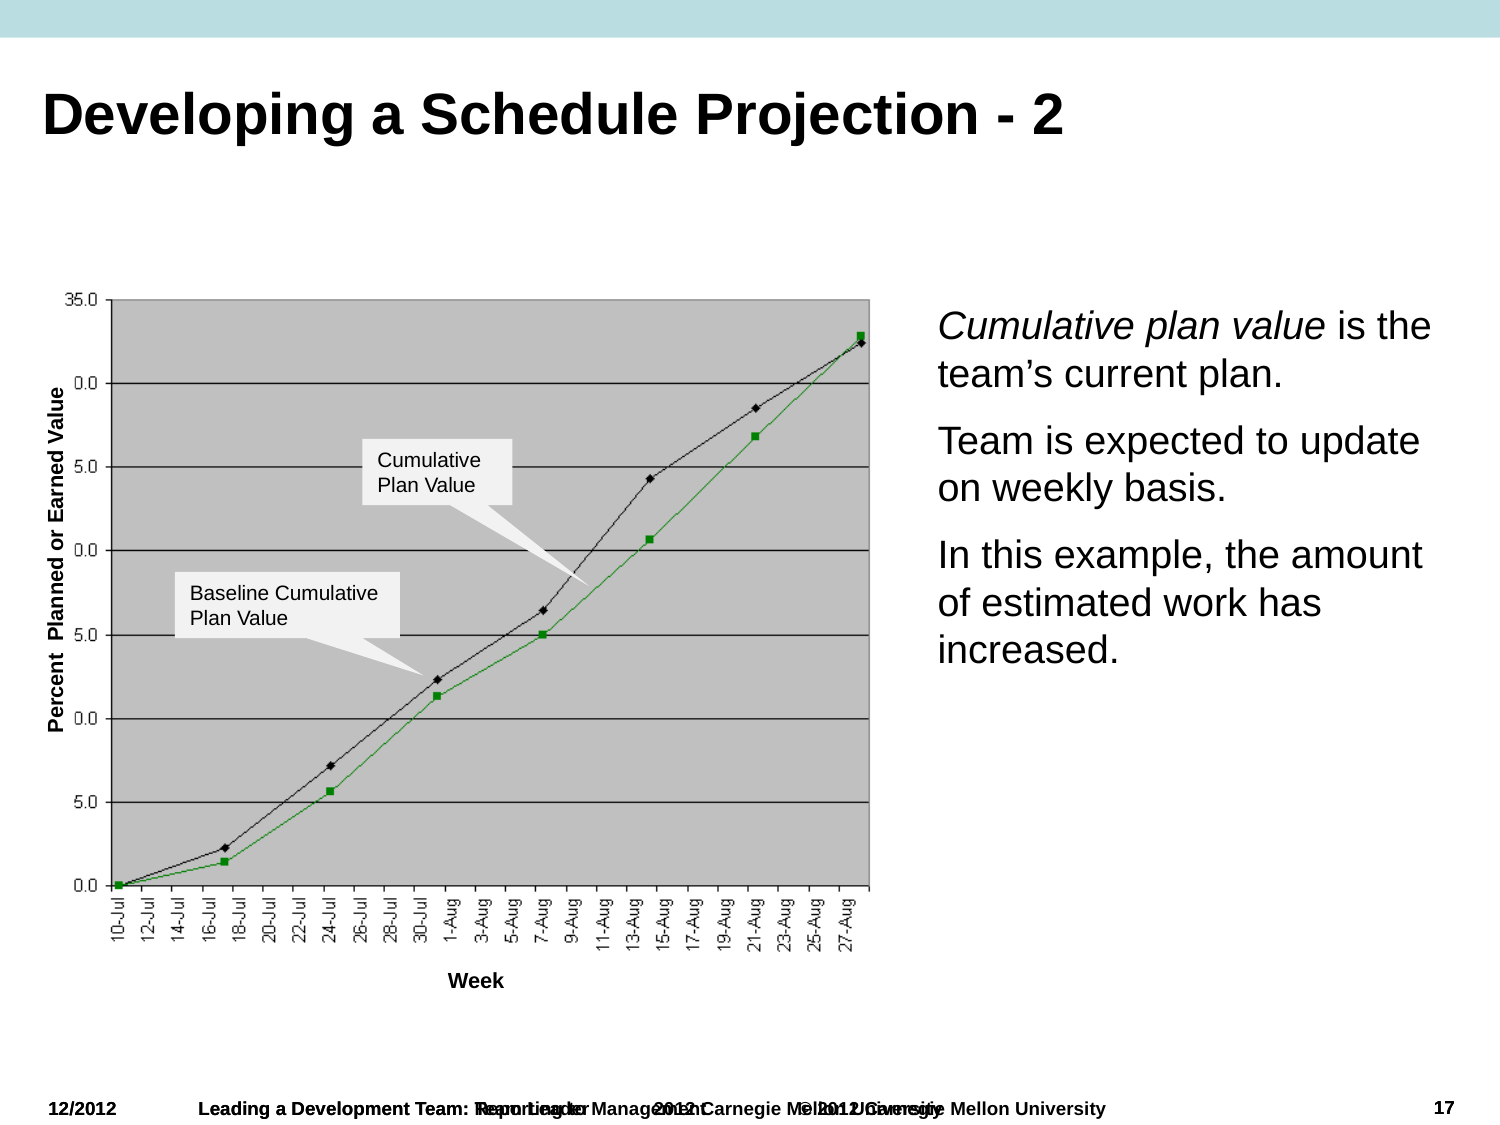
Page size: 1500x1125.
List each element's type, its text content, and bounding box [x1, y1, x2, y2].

list Cumulative plan value is the team’s current plan. Team is expected to update on weekly basis. In this example, the amount of estimated work has increased. [937, 299, 1463, 913]
picture [12, 270, 885, 1009]
title Developing a Schedule Projection - 2 [42, 89, 1438, 147]
